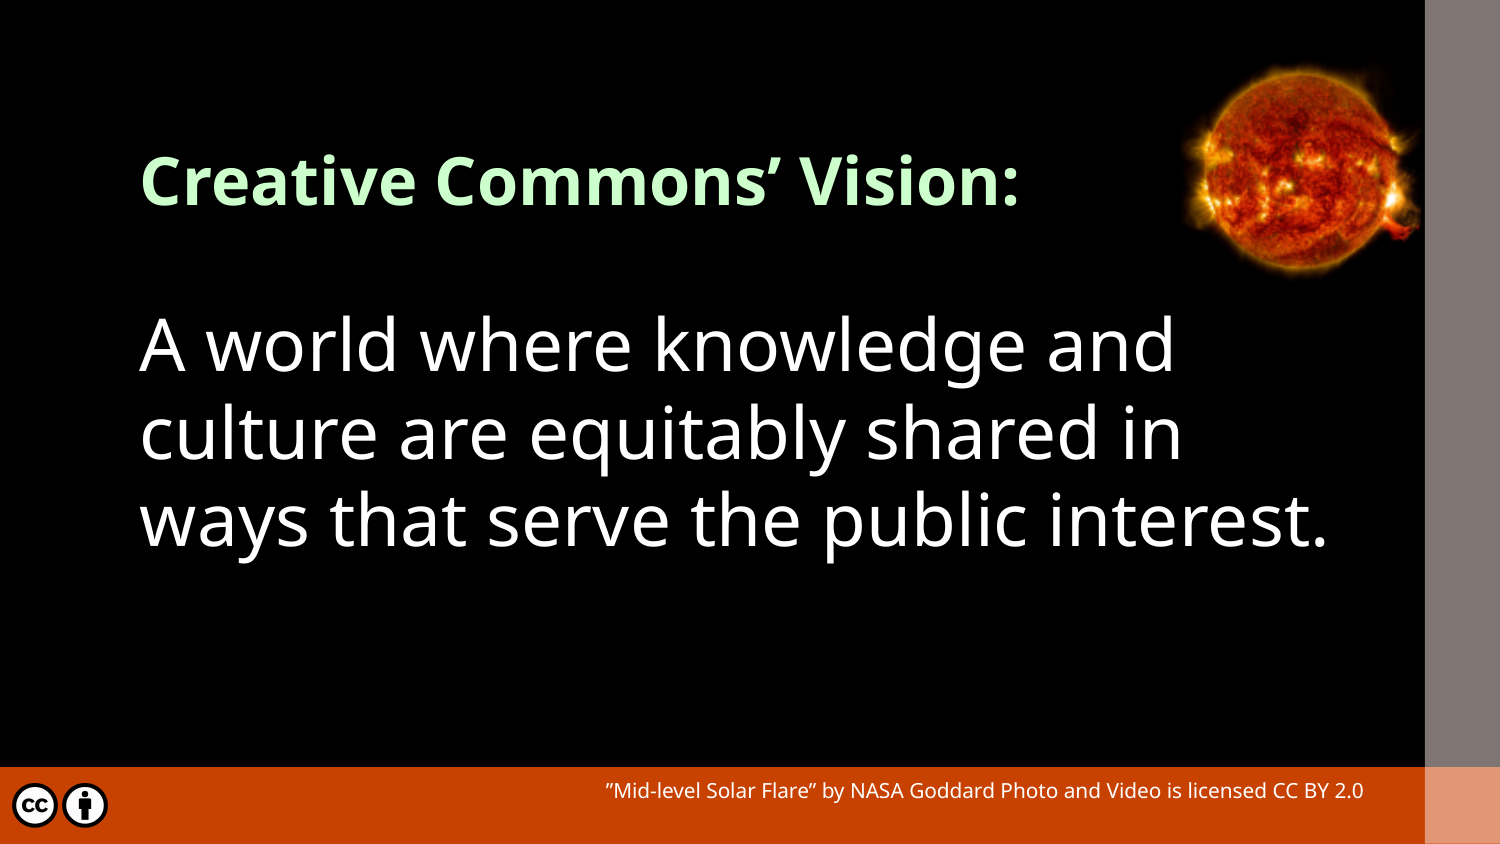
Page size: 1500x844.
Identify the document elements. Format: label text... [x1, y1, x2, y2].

text_box ”Mid-level Solar Flare” by NASA Goddard Photo and Video is licensed CC BY 2.0 [590, 765, 1474, 816]
picture [62, 783, 108, 828]
picture [1180, 49, 1421, 294]
picture [12, 783, 58, 828]
title Creative Commons’ Vision: A world where knowledge and culture are equitably shared in ways that serve the public interest. [124, 123, 1348, 766]
